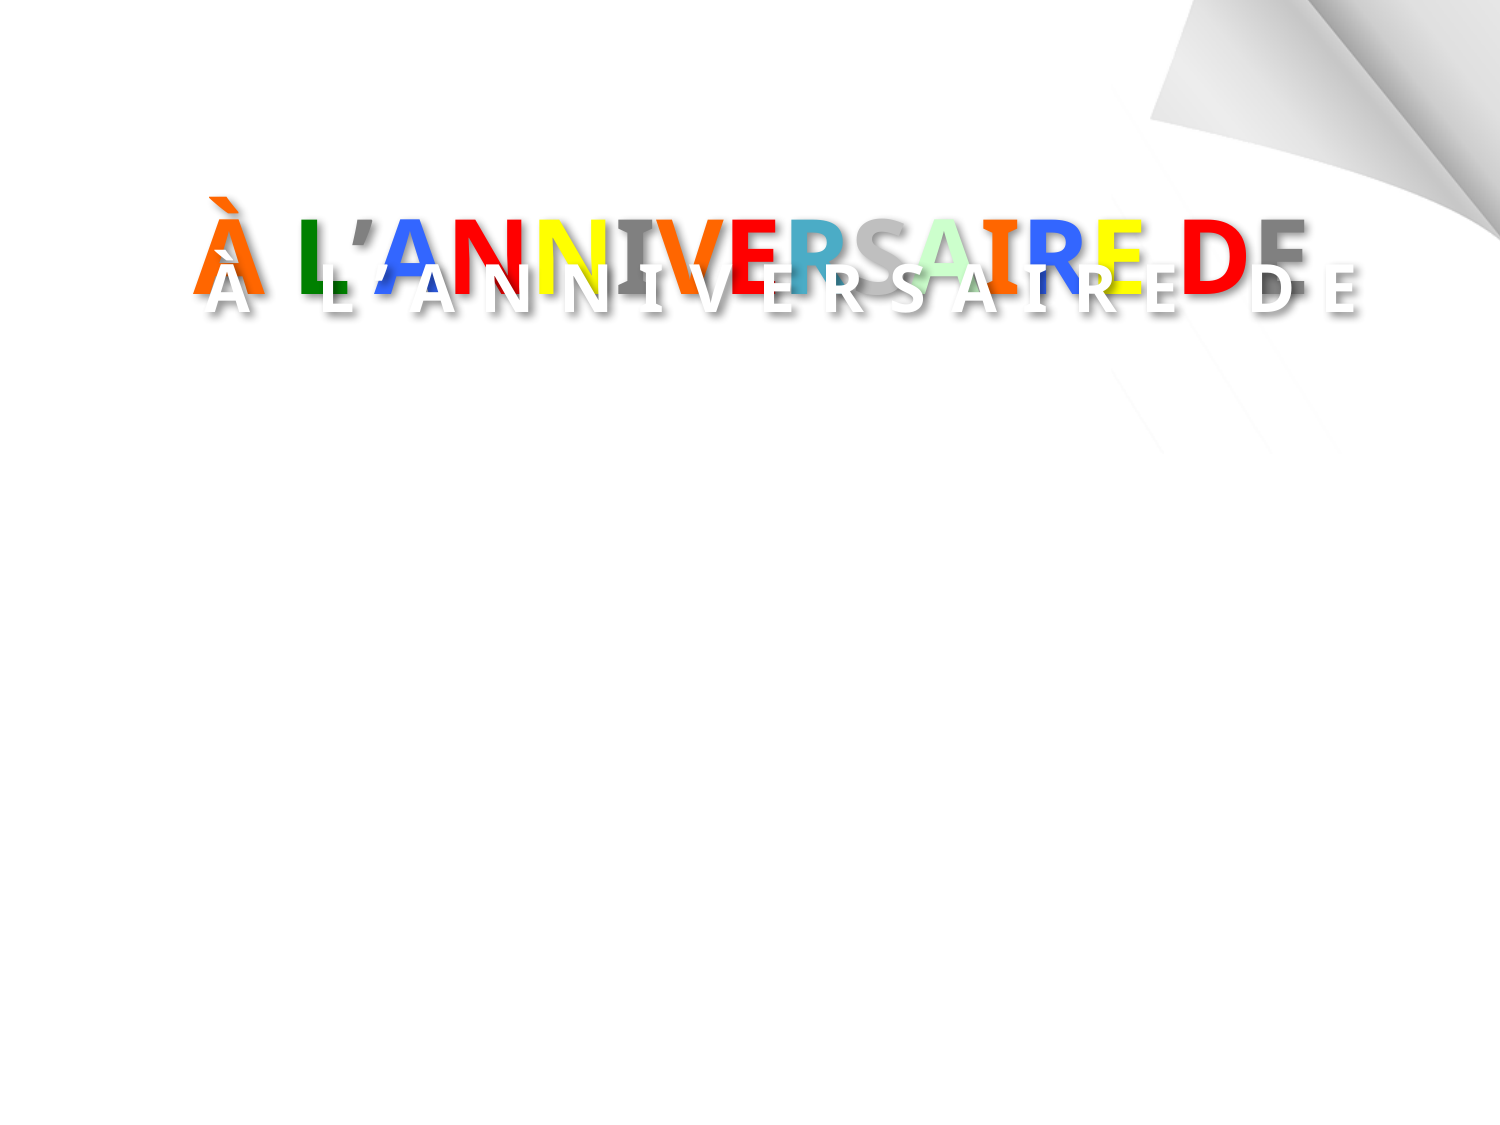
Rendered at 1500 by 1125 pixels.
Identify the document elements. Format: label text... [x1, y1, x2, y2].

text_box À L’ANNIVERSAIRE DE [2, 132, 1106, 374]
text_box À L’ANNIVERSAIRE DE [32, 165, 1106, 407]
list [1111, 0, 1500, 455]
